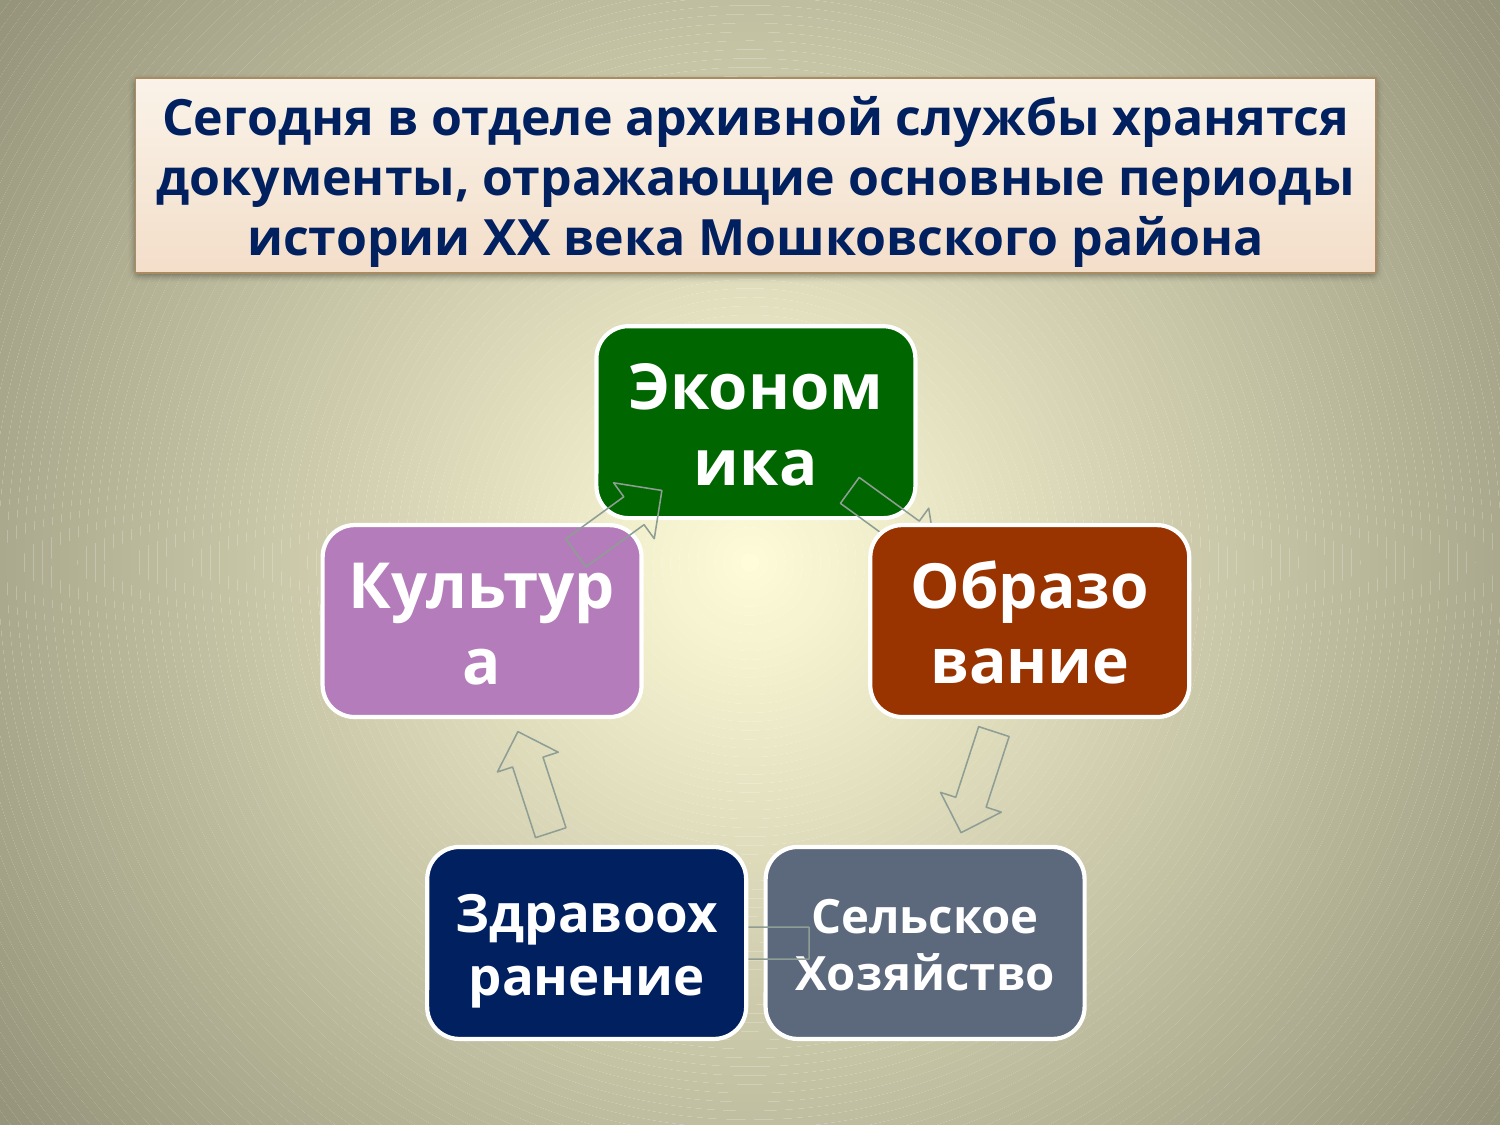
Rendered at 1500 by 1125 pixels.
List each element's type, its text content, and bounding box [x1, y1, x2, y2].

text_box Сегодня в отделе архивной службы хранятся документы, отражающие основные периоды истории XX века Мошковского района [135, 77, 1377, 274]
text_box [117, 326, 1394, 1095]
